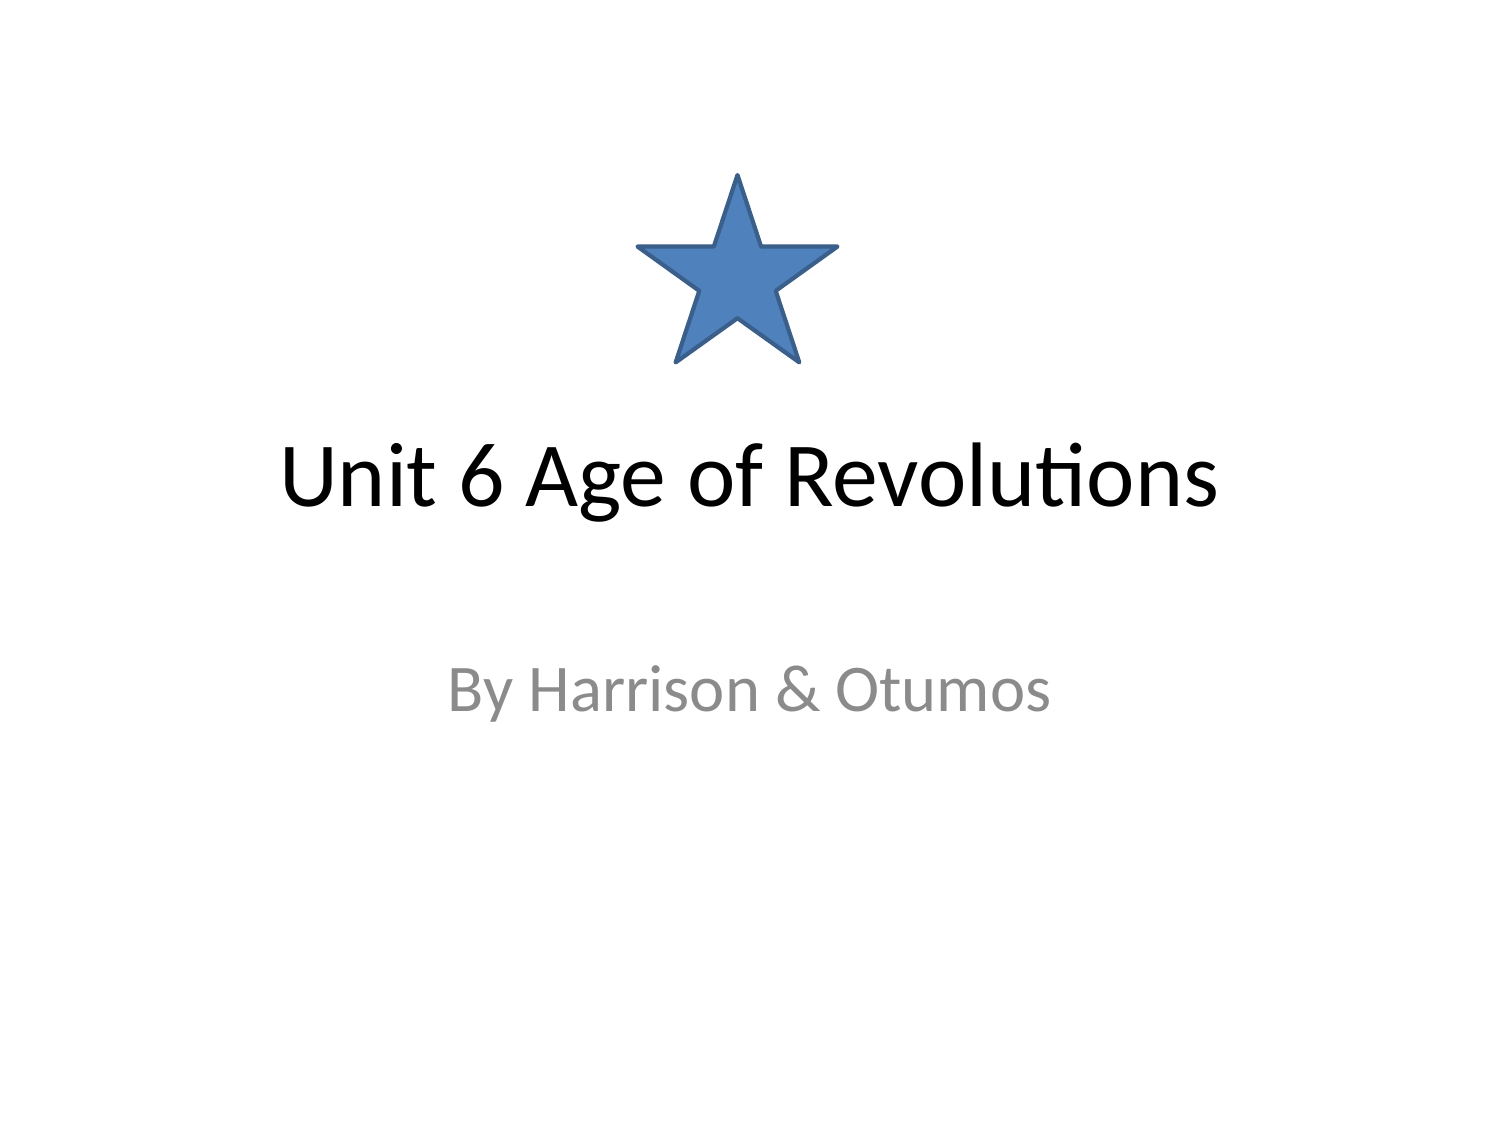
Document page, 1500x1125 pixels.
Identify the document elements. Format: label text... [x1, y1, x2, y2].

subtitle By Harrison & Otumos [225, 637, 1275, 925]
text_box [635, 172, 840, 365]
title Unit 6 Age of Revolutions [112, 349, 1388, 591]
